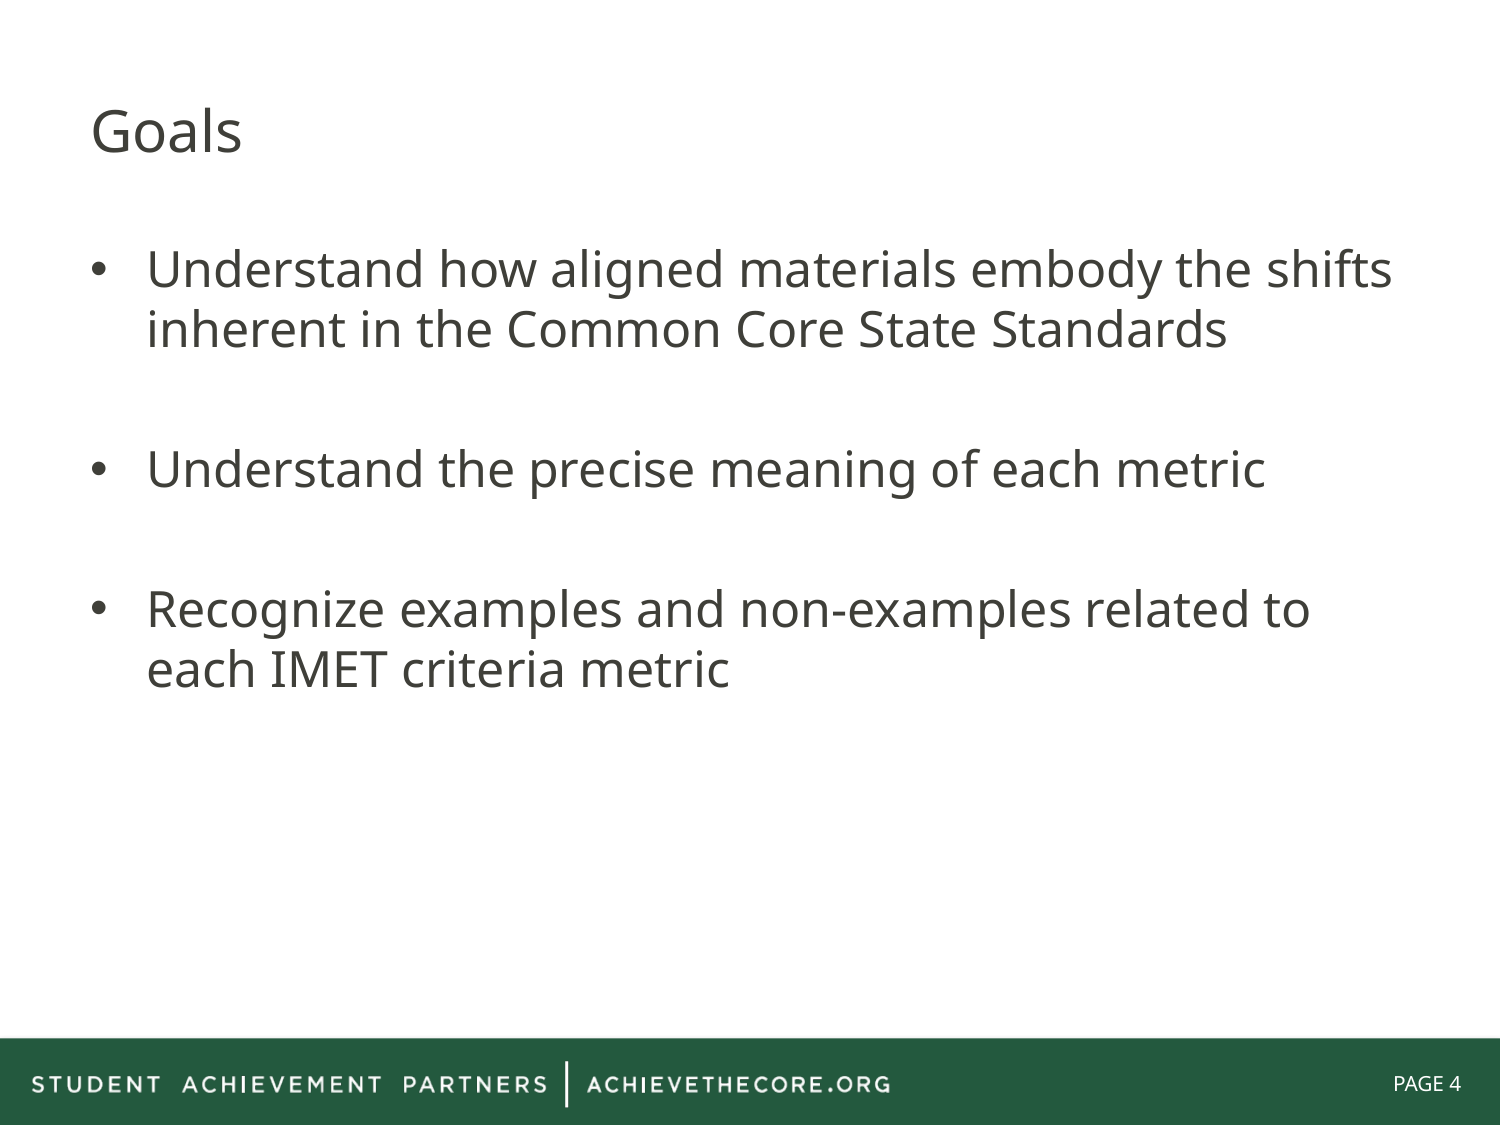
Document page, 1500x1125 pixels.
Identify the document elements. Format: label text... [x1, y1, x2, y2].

list Understand how aligned materials embody the shifts inherent in the Common Core State Standards Understand the precise meaning of each metric Recognize examples and non-examples related to each IMET criteria metric [75, 230, 1425, 973]
text_box Goals [73, 34, 1427, 225]
